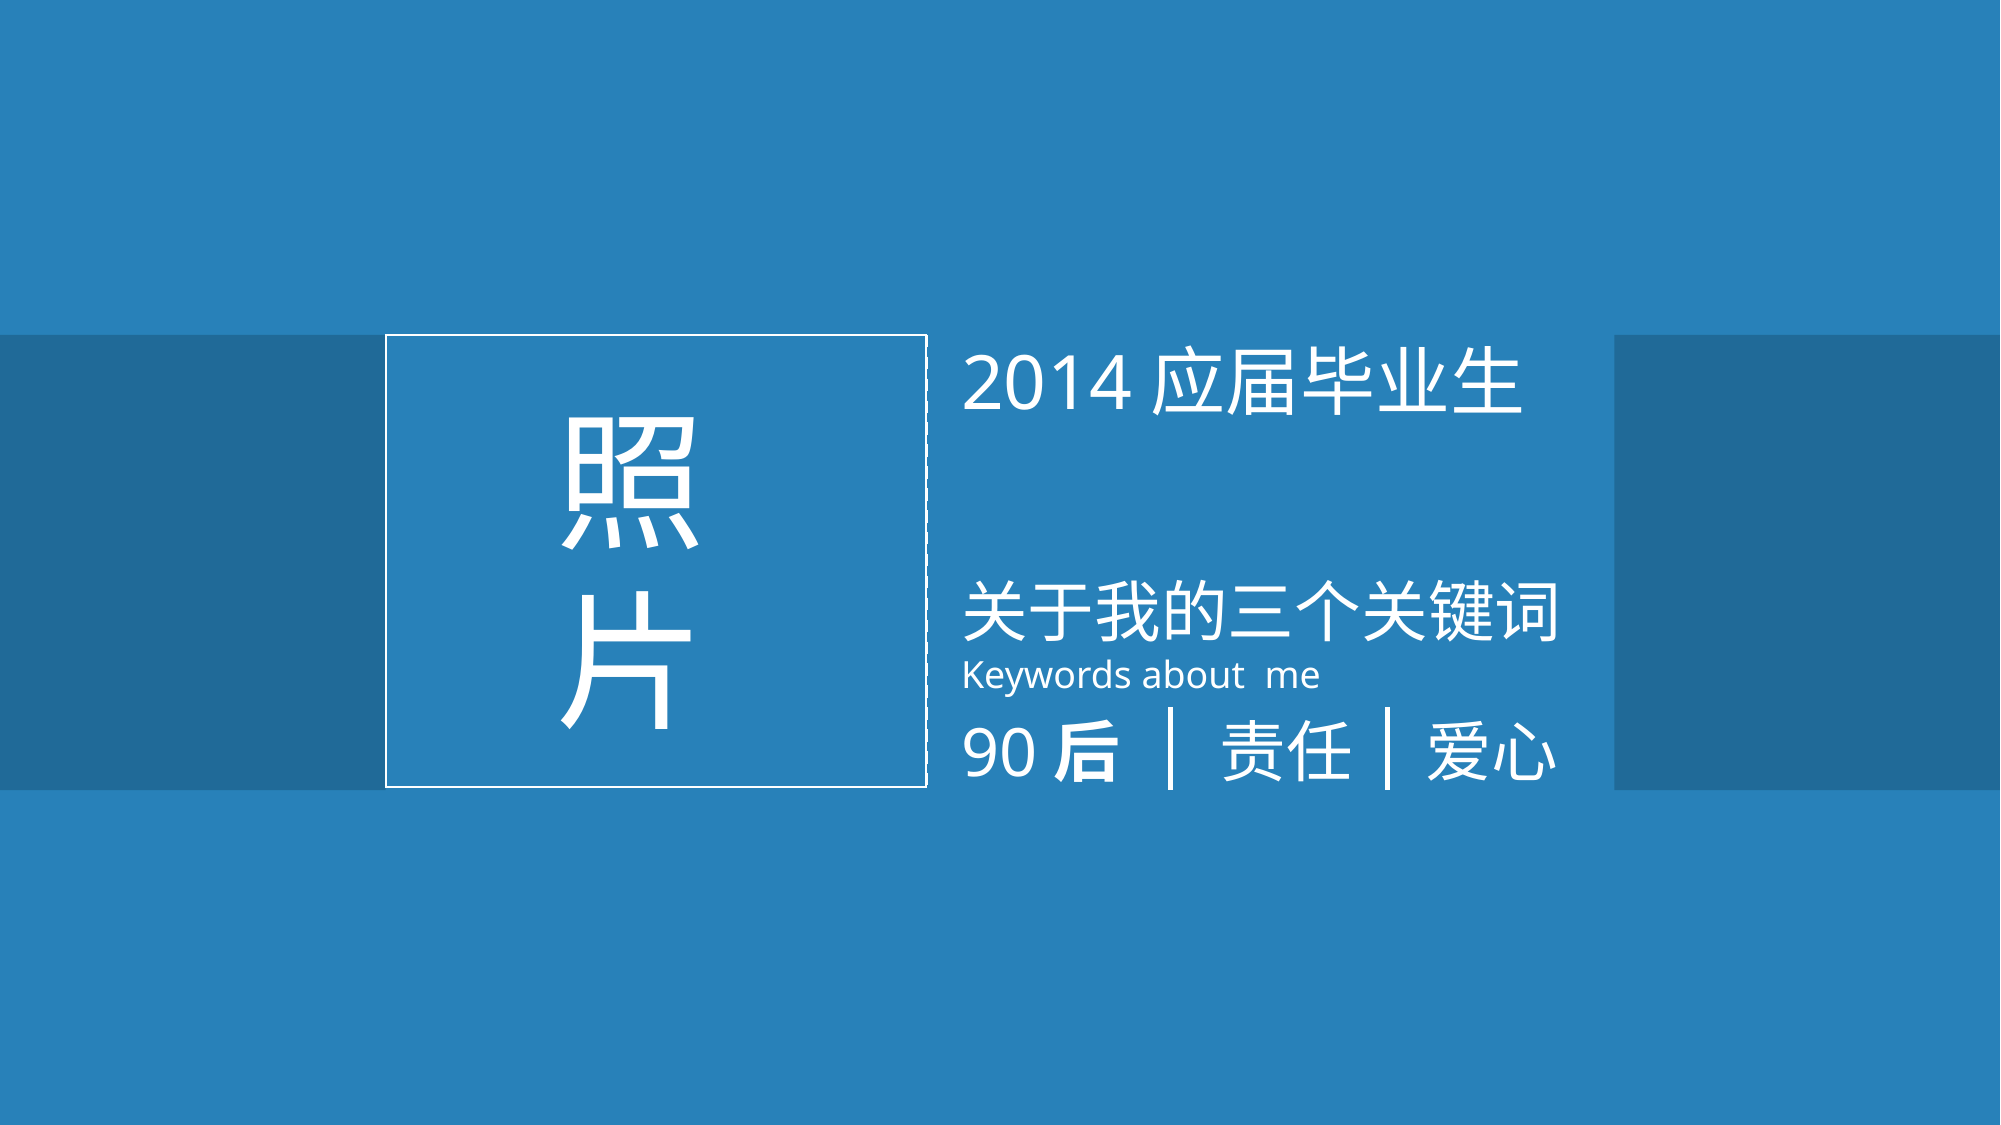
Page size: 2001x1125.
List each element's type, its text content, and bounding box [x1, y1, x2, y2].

text_box 爱心 [1425, 709, 1563, 790]
text_box 2014应届毕业生 [960, 334, 1568, 425]
text_box 关于我的三个关键词 [960, 561, 1612, 657]
text_box [0, 334, 387, 791]
text_box [385, 334, 926, 788]
text_box 照片 [541, 380, 839, 755]
text_box 责任 [1219, 709, 1357, 790]
text_box Keywords about me [961, 643, 1435, 704]
text_box [1613, 334, 2000, 791]
text_box 90后 [960, 709, 1140, 790]
